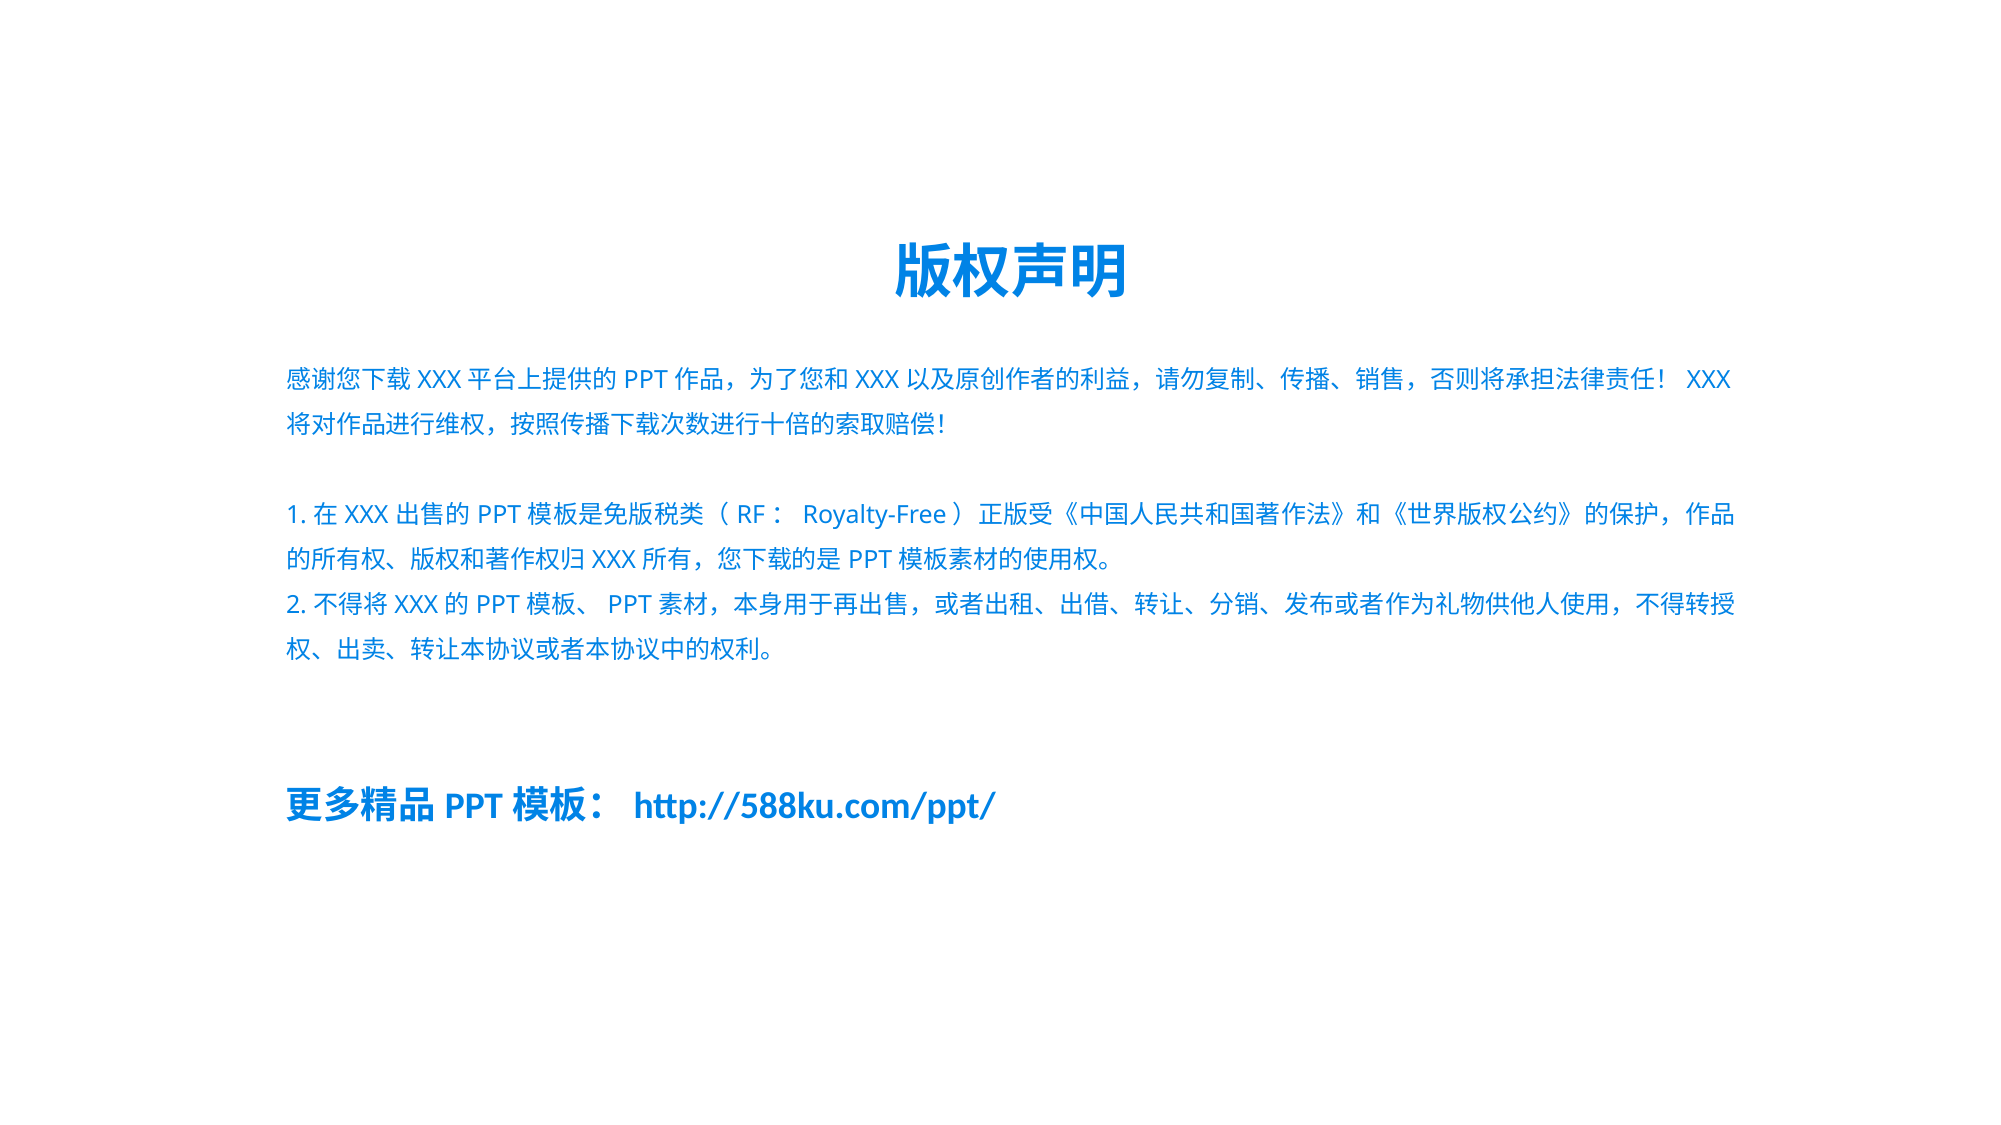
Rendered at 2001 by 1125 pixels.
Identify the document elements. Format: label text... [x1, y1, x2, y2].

text_box 版权声明 感谢您下载XXX平台上提供的PPT作品，为了您和XXX以及原创作者的利益，请勿复制、传播、销售，否则将承担法律责任！XXX将对作品进行维权，按照传播下载次数进行十倍的索取赔偿！ 1.在XXX出售的PPT模板是免版税类（RF：Royalty-Free）正版受《中国人民共和国著作法》和《世界版权公约》的保护，作品的所有权、版权和著作权归XXX所有，您下载的是PPT模板素材的使用权。 2.不得将XXX的PPT模板、PPT素材，本身用于再出售，或者出租、出借、转让、分销、发布或者作为礼物供他人使用，不得转授权、出卖、转让本协议或者本协议中的权利。 [271, 191, 1752, 716]
text_box 更多精品PPT模板：http://588ku.com/ppt/ [271, 774, 1469, 834]
